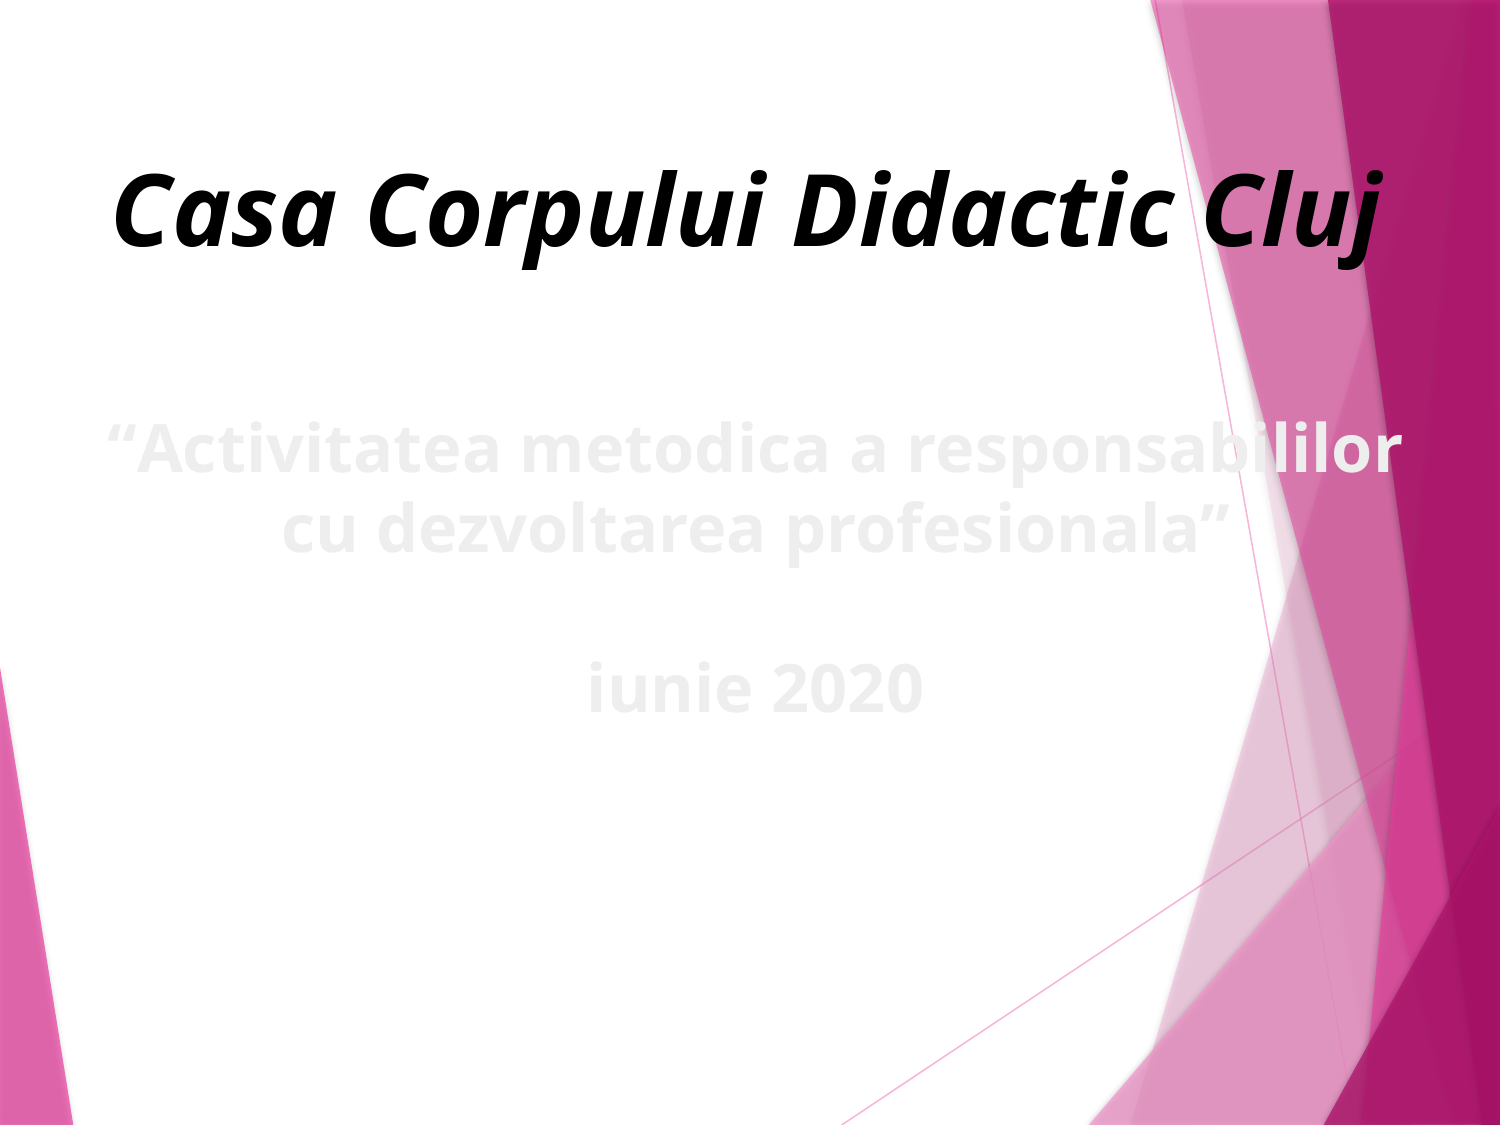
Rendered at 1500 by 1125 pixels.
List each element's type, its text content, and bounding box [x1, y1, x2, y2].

text_box Casa Corpului Didactic Cluj [64, 139, 1430, 275]
title “Activitatea metodica a responsabililor cu dezvoltarea profesionala” iunie 2020 [82, 398, 1430, 776]
